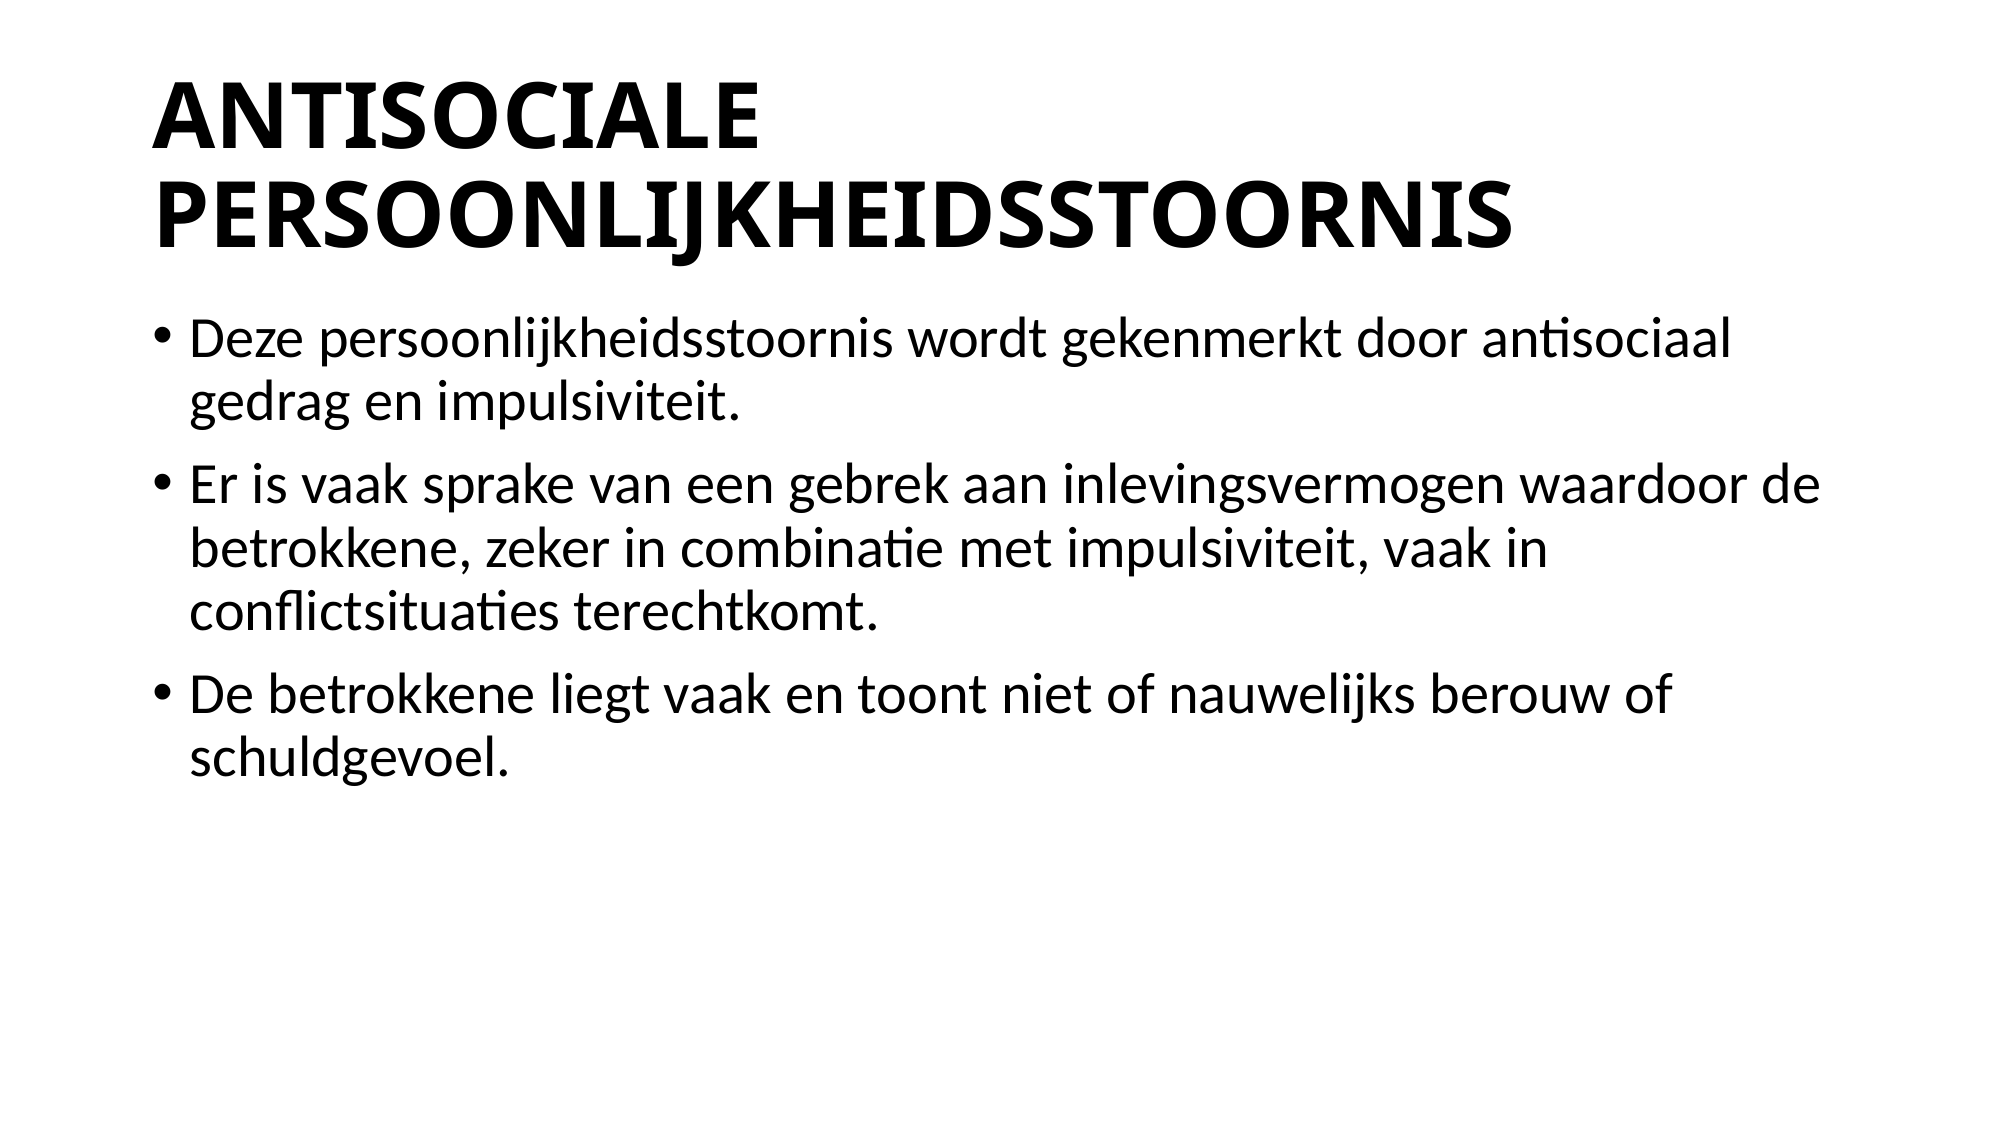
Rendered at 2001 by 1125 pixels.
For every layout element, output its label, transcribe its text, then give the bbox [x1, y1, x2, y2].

list Deze persoonlijkheidsstoornis wordt gekenmerkt door antisociaal gedrag en impulsiviteit. Er is vaak sprake van een gebrek aan inlevingsvermogen waardoor de betrokkene, zeker in combinatie met impulsiviteit, vaak in conflictsituaties terechtkomt. De betrokkene liegt vaak en toont niet of nauwelijks berouw of schuldgevoel. [137, 299, 1863, 1014]
title Antisociale persoonlijkheidsstoornis [137, 59, 1863, 278]
